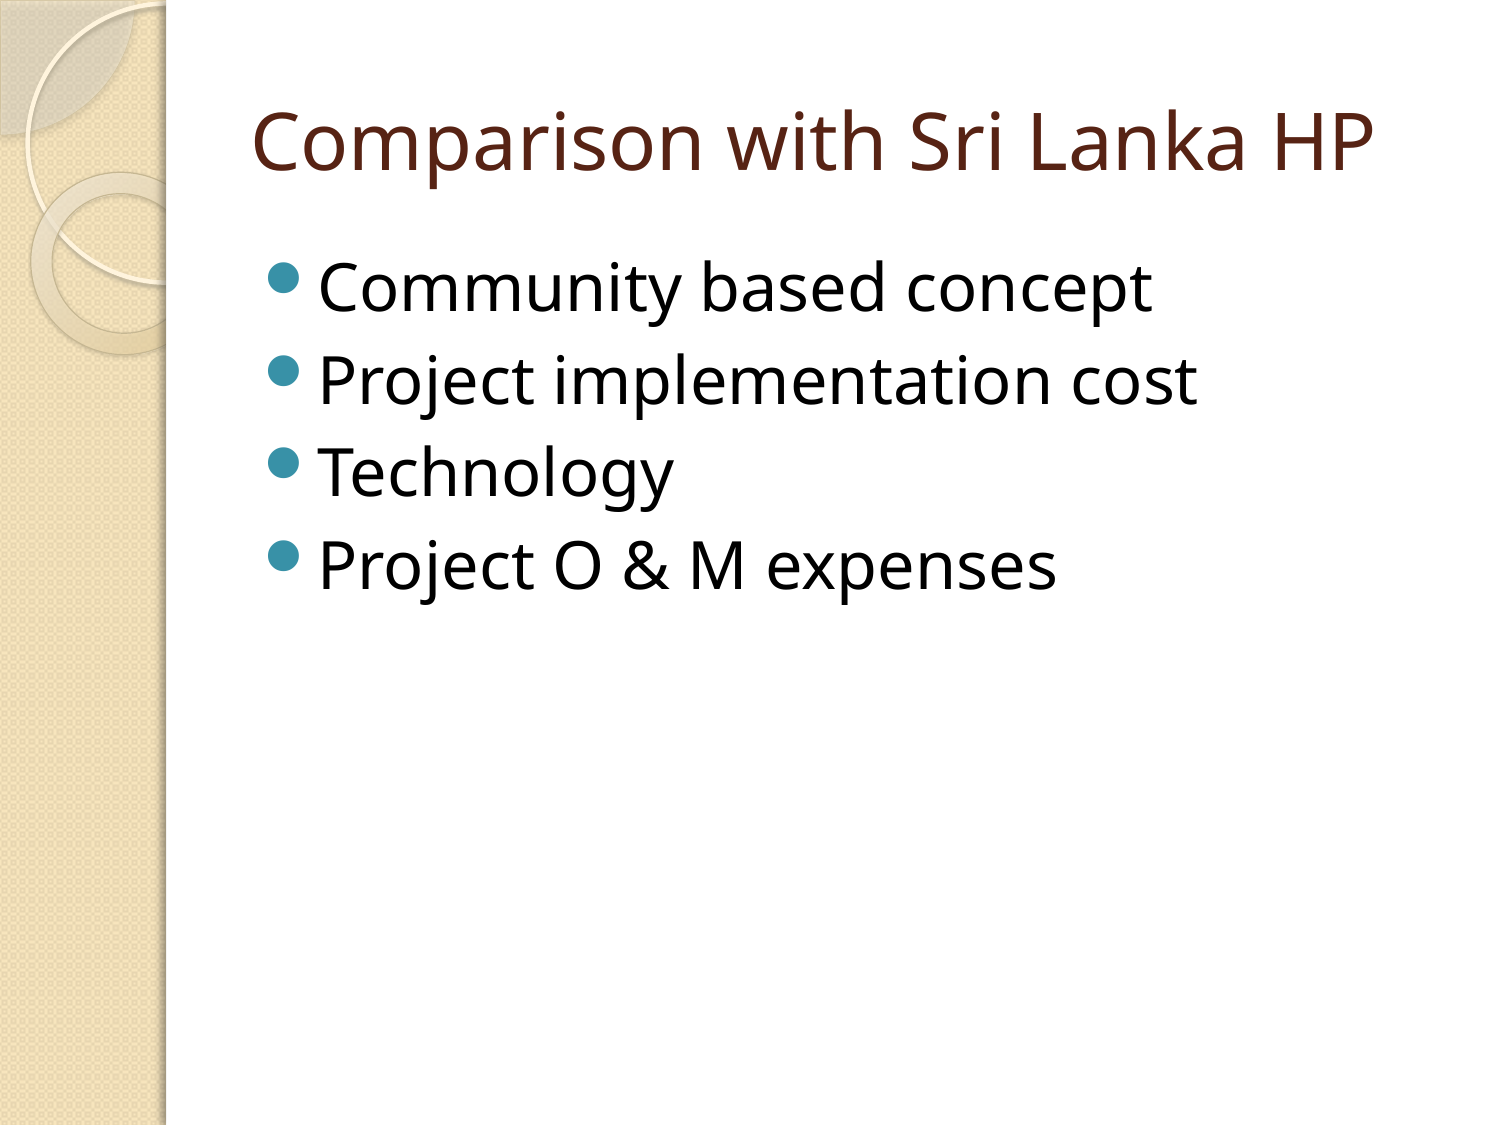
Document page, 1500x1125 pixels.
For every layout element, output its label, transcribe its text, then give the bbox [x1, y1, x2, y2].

title Comparison with Sri Lanka HP [235, 45, 1466, 233]
list Community based concept Project implementation cost Technology Project O & M expenses [235, 237, 1466, 1025]
